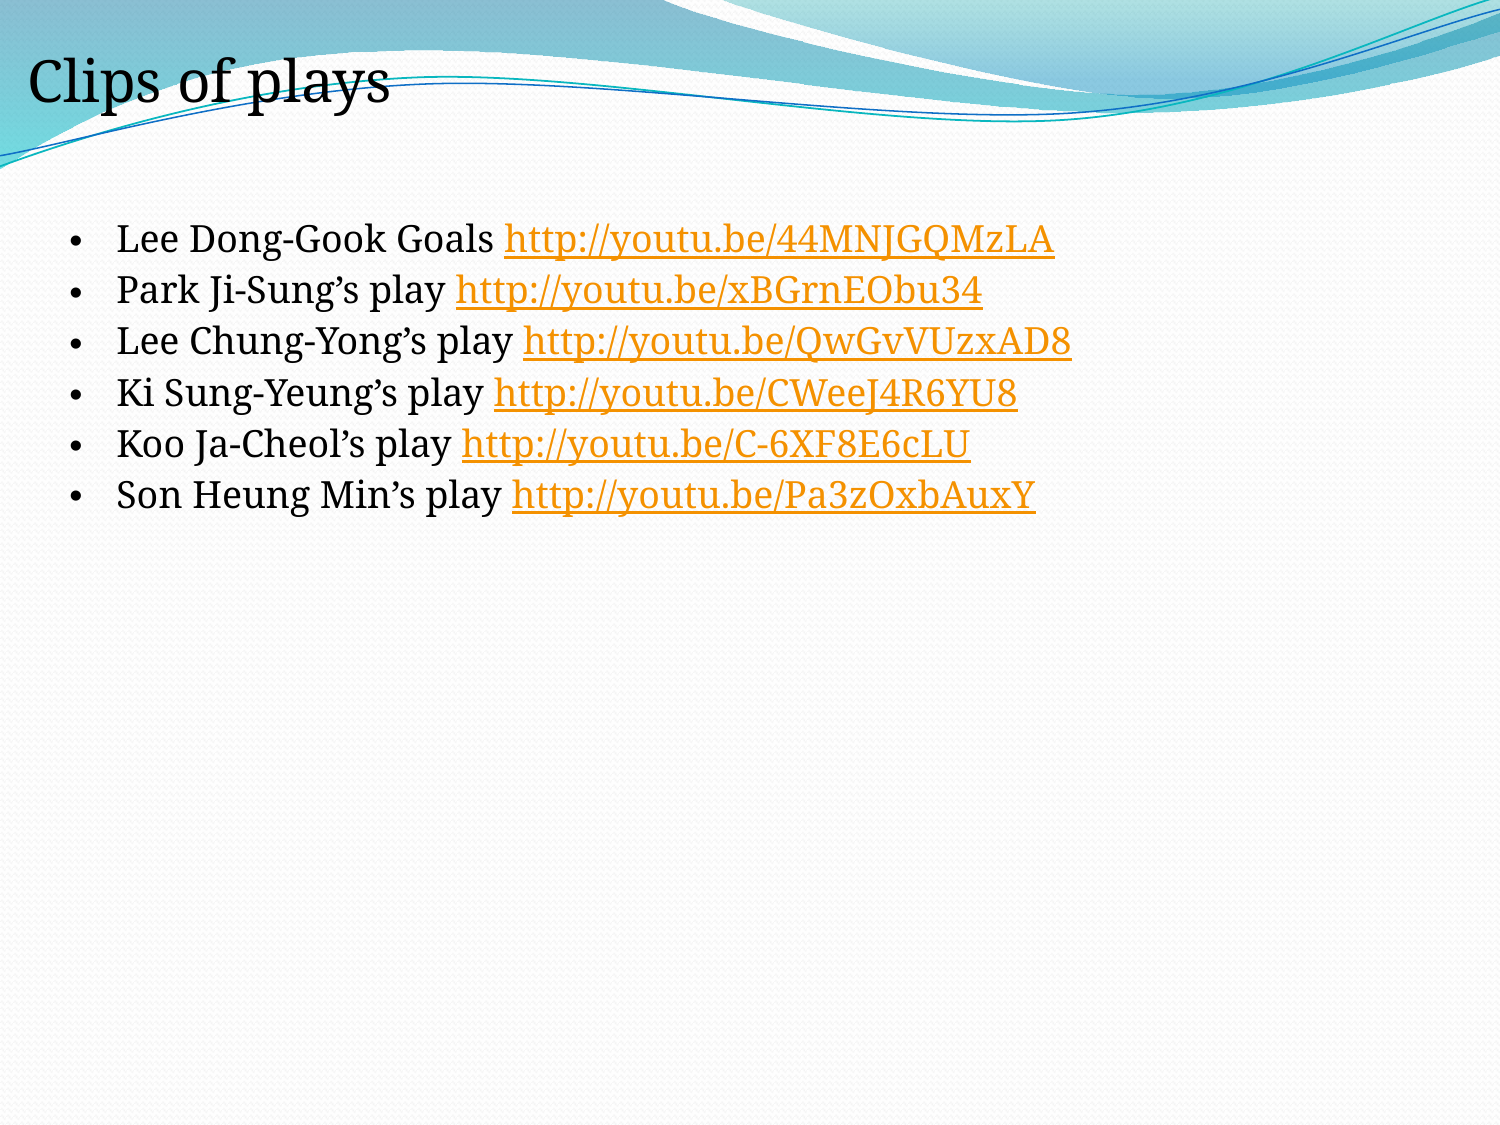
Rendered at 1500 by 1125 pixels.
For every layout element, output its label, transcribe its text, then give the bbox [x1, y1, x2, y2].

text_box Lee Dong-Gook Goals http://youtu.be/44MNJGQMzLA Park Ji-Sung’s play http://youtu.be/xBGrnEObu34 Lee Chung-Yong’s play http://youtu.be/QwGvVUzxAD8 Ki Sung-Yeung’s play http://youtu.be/CWeeJ4R6YU8 Koo Ja-Cheol’s play http://youtu.be/C-6XF8E6cLU Son Heung Min’s play http://youtu.be/Pa3zOxbAuxY [54, 208, 1087, 529]
text_box Clips of plays [12, 37, 408, 122]
